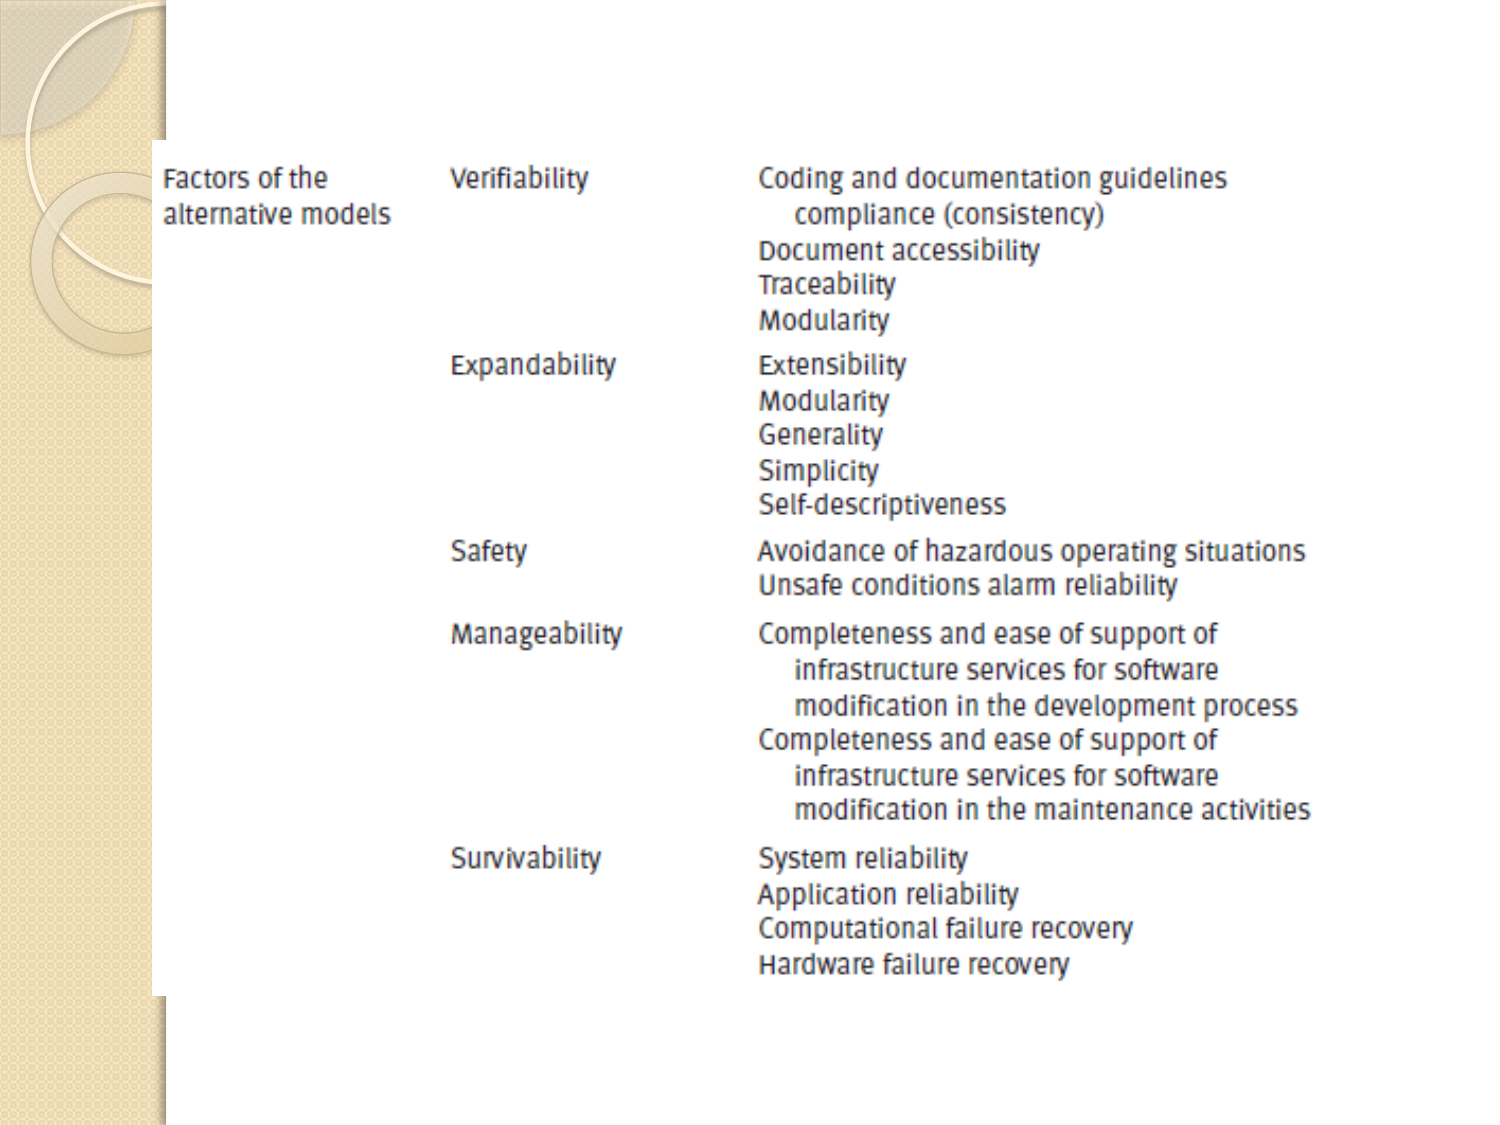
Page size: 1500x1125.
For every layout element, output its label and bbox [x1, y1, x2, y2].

picture [152, 140, 1396, 997]
